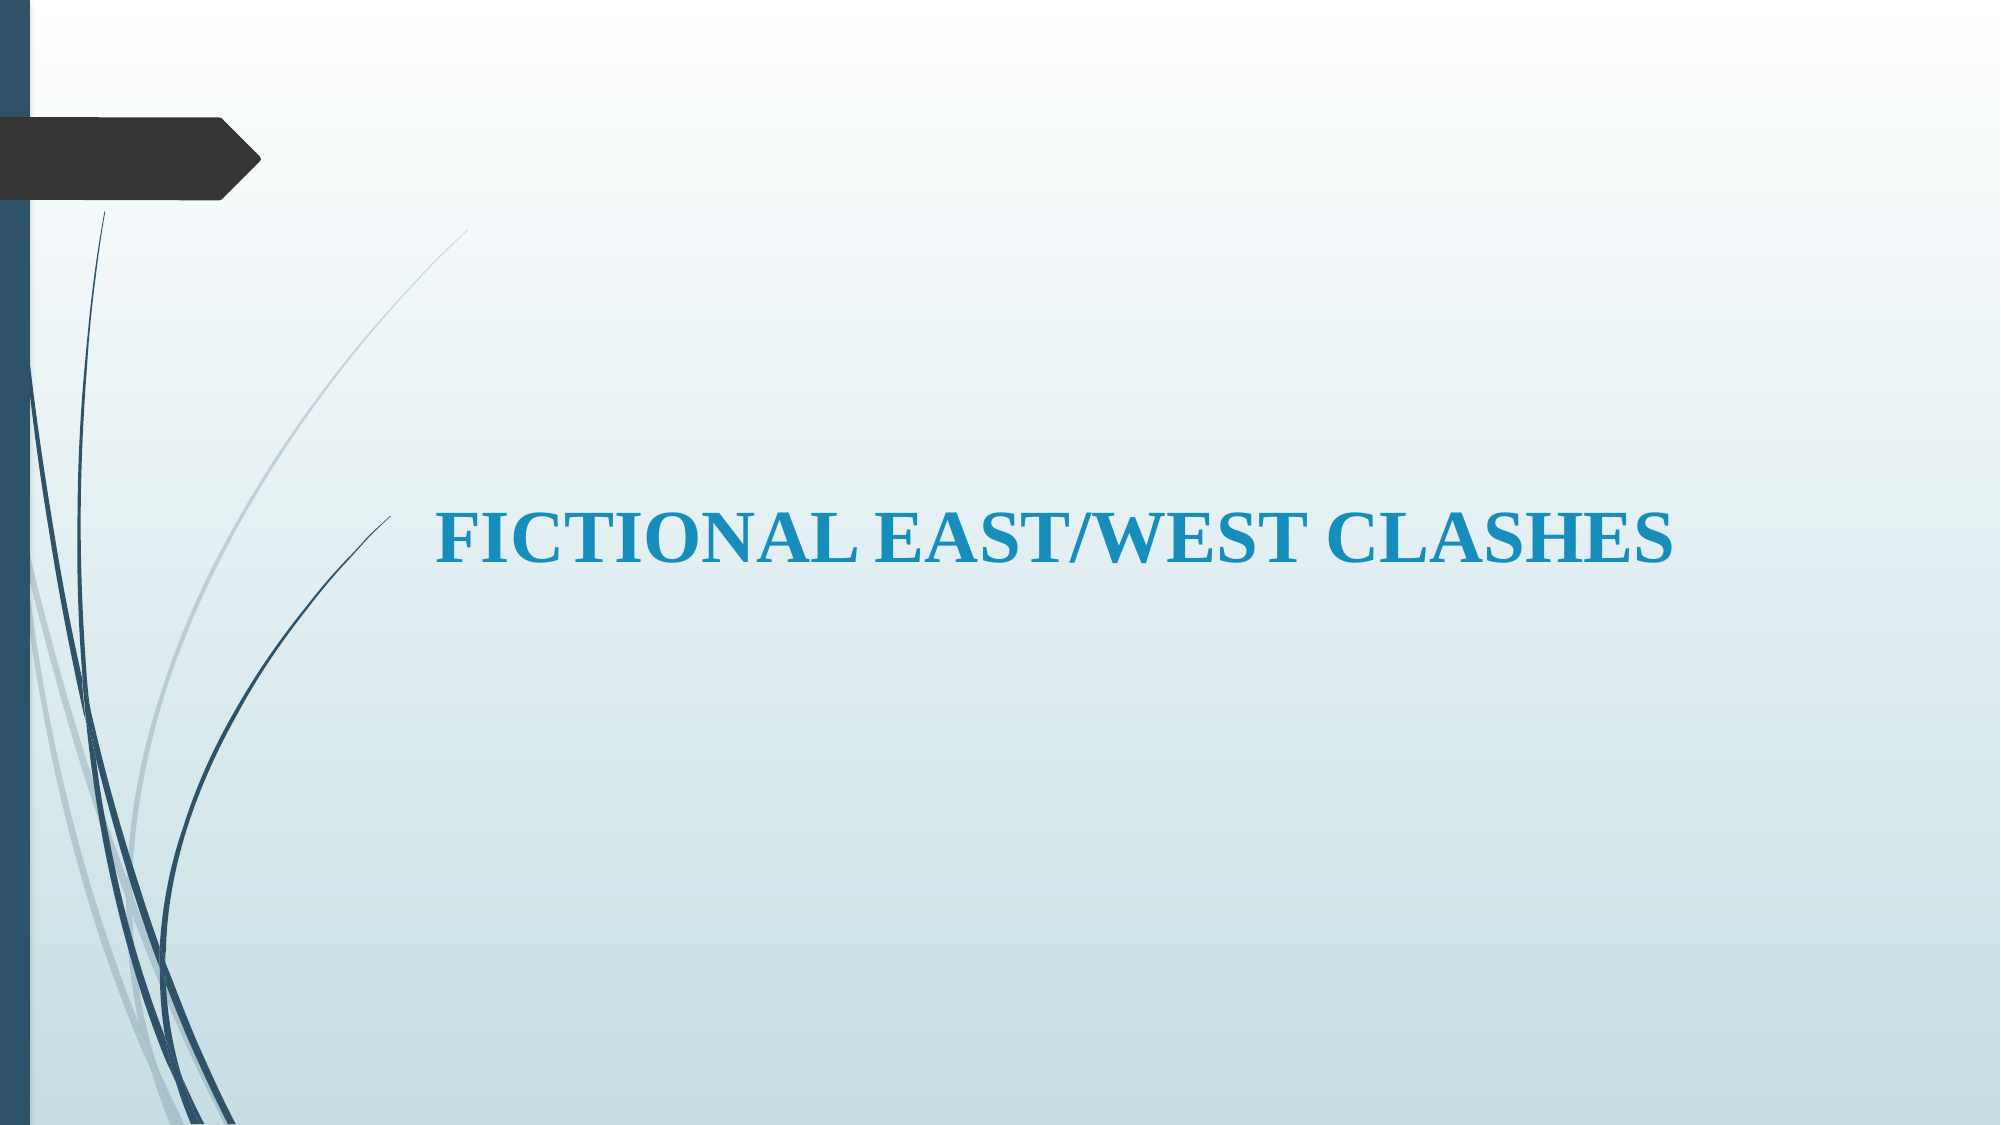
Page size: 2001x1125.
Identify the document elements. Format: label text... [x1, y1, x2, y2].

title FICTIONAL EAST/WEST CLASHES [324, 480, 1787, 623]
